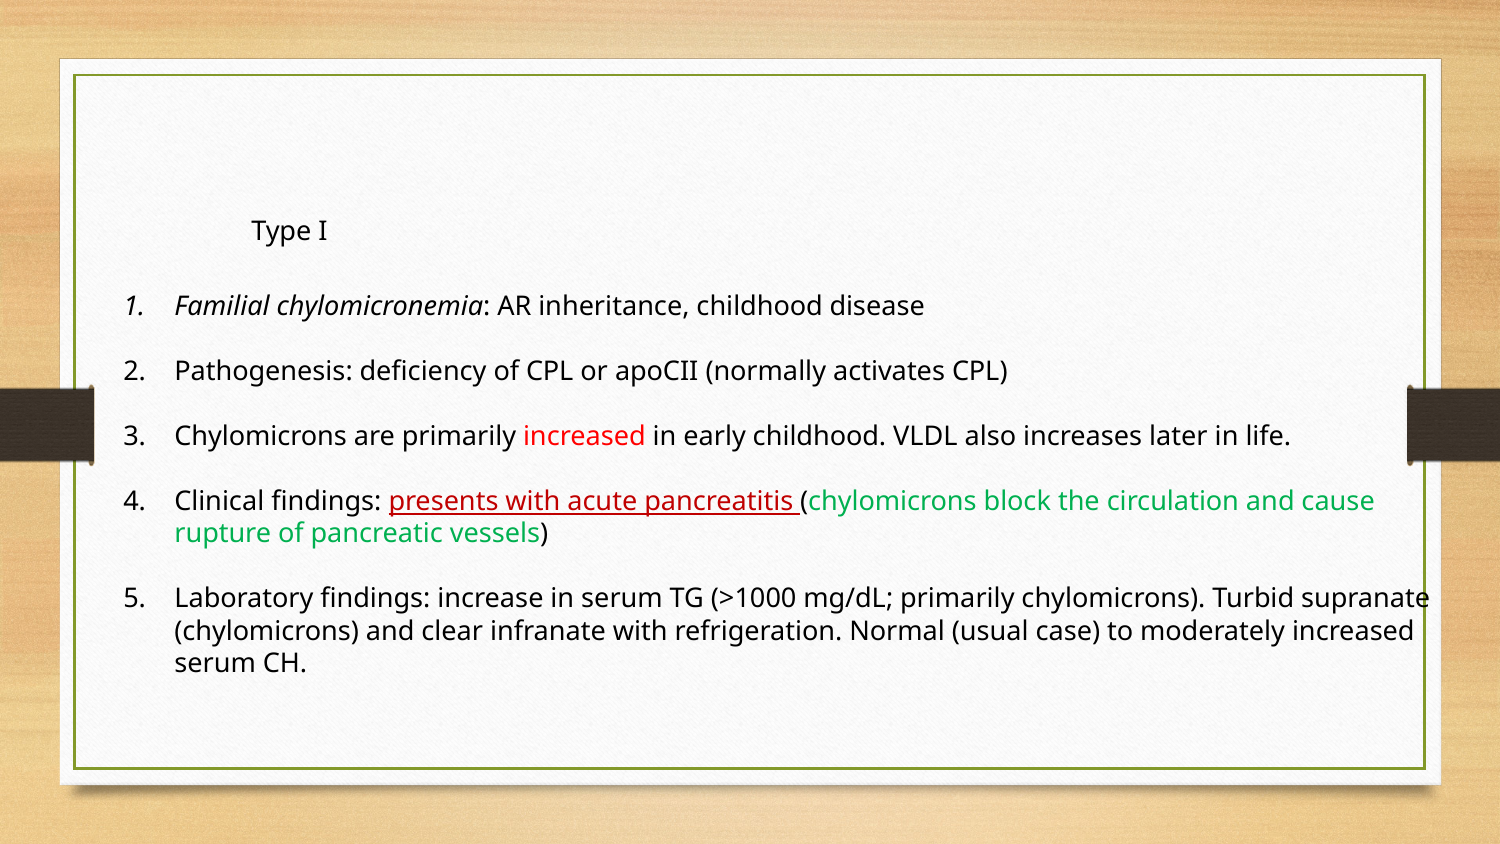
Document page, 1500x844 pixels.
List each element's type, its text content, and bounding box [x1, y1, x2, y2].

list Type I Familial chylomicronemia: AR inheritance, childhood disease Pathogenesis: deficiency of CPL or apoCII (normally activates CPL) Chylomicrons are primarily increased in early childhood. VLDL also increases later in life. Clinical findings: presents with acute pancreatitis (chylomicrons block the circulation and cause rupture of pancreatic vessels) Laboratory findings: increase in serum TG (>1000 mg/dL; primarily chylomicrons). Turbid supranate (chylomicrons) and clear infranate with refrigeration. Normal (usual case) to moderately increased serum CH. [51, 189, 1449, 750]
picture [0, 0, 1500, 844]
